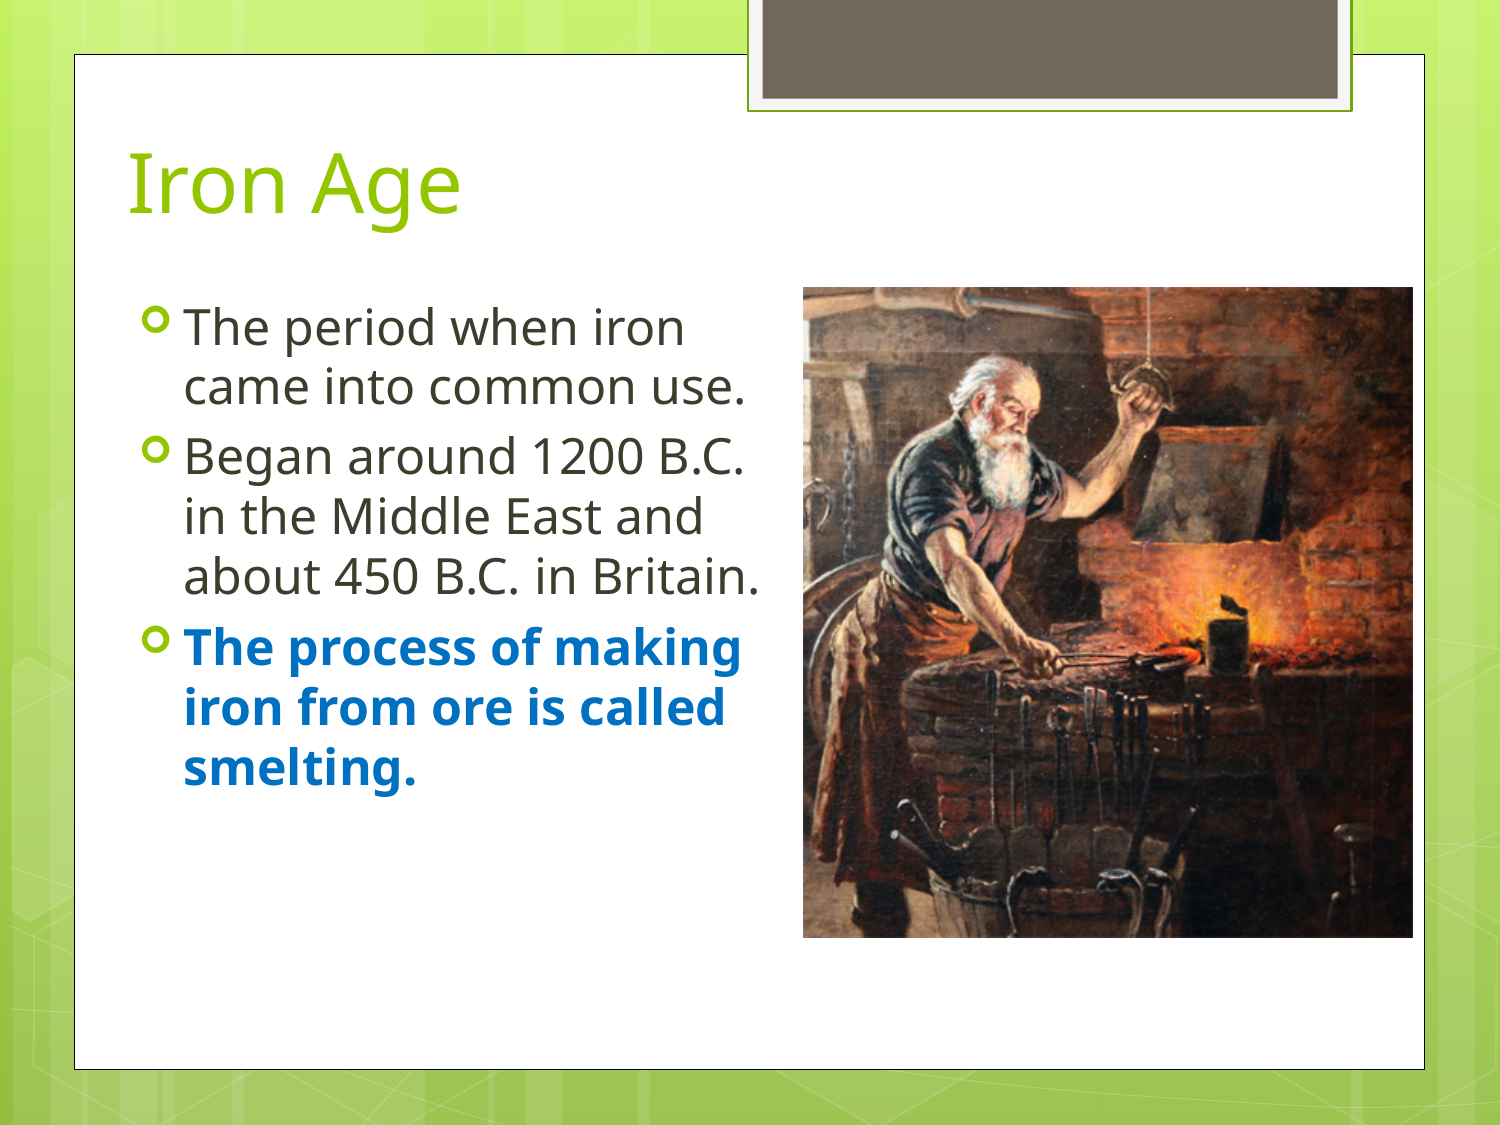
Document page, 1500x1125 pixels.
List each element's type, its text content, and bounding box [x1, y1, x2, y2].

picture [803, 287, 1413, 938]
list The period when iron came into common use. Began around 1200 B.C. in the Middle East and about 450 B.C. in Britain. The process of making iron from ore is called smelting. [112, 287, 788, 1100]
title Iron Age [112, 50, 1265, 238]
